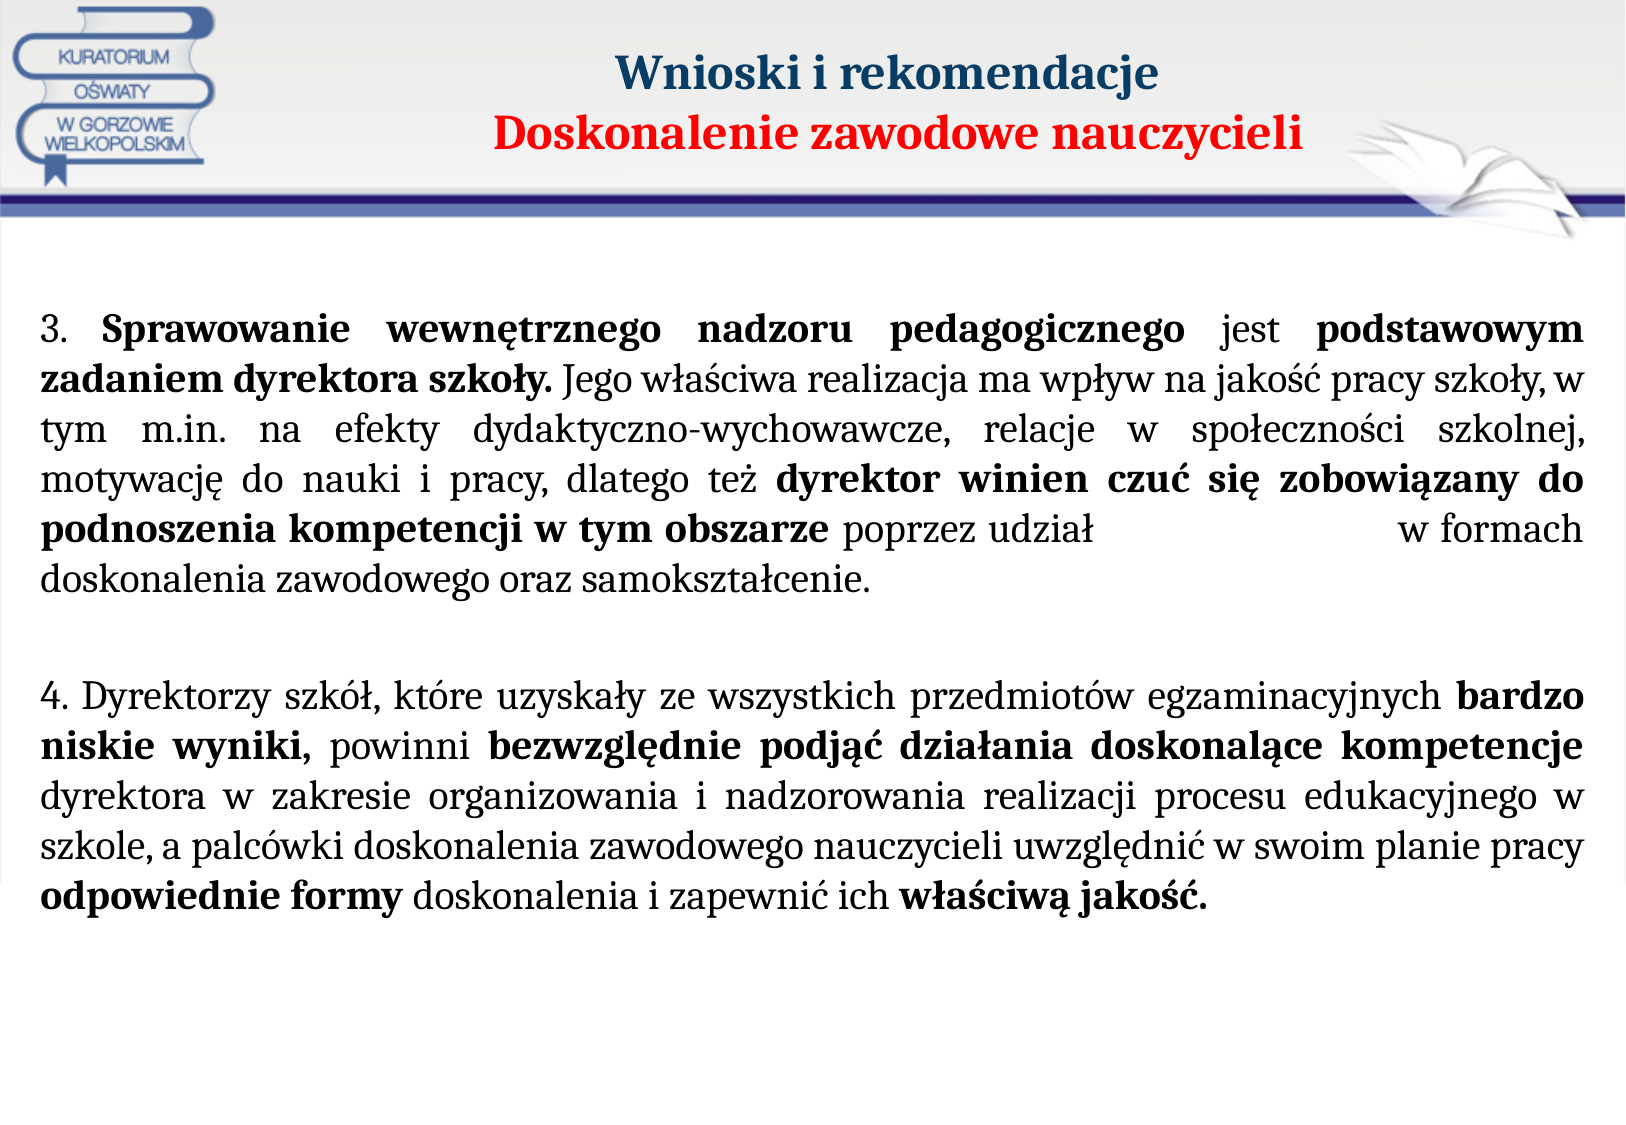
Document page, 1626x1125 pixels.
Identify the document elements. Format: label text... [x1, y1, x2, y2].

title Wnioski i rekomendacje Doskonalenie zawodowe nauczycieli [198, 23, 1600, 176]
list 3. Sprawowanie wewnętrznego nadzoru pedagogicznego jest podstawowym zadaniem dyrektora szkoły. Jego właściwa realizacja ma wpływ na jakość pracy szkoły, w tym m.in. na efekty dydaktyczno-wychowawcze, relacje w społeczności szkolnej, motywację do nauki i pracy, dlatego też dyrektor winien czuć się zobowiązany do podnoszenia kompetencji w tym obszarze poprzez udział w formach doskonalenia zawodowego oraz samokształcenie. 4. Dyrektorzy szkół, które uzyskały ze wszystkich przedmiotów egzaminacyjnych bardzo niskie wyniki, powinni bezwzględnie podjąć działania doskonalące kompetencje dyrektora w zakresie organizowania i nadzorowania realizacji procesu edukacyjnego w szkole, a palcówki doskonalenia zawodowego nauczycieli uwzględnić w swoim planie pracy odpowiednie formy doskonalenia i zapewnić ich właściwą jakość. [25, 234, 1600, 1035]
picture [0, 0, 1626, 1125]
